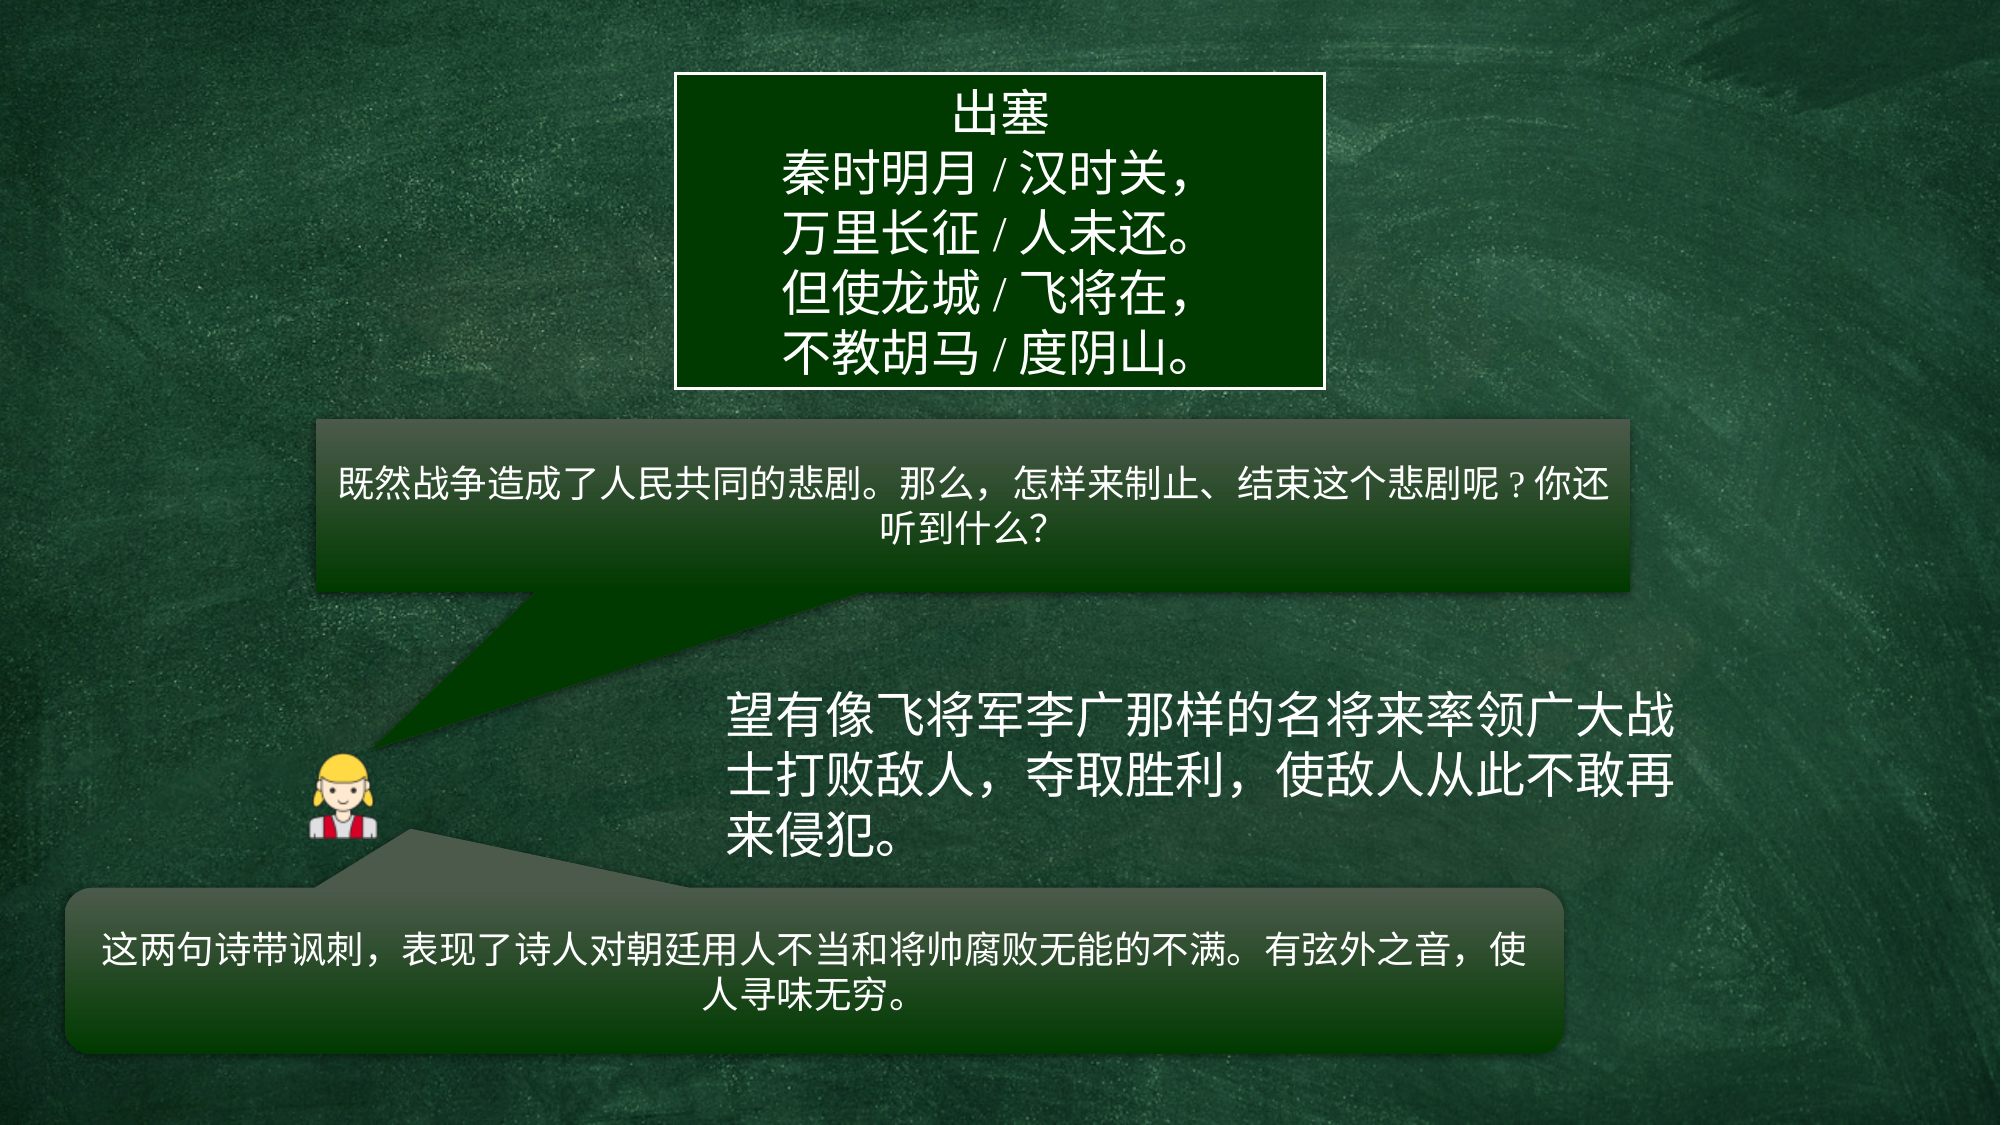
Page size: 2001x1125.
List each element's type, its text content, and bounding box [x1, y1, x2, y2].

text_box 既然战争造成了人民共同的悲剧。那么，怎样来制止、结束这个悲剧呢?你还听到什么？ [316, 418, 1631, 751]
picture [0, 0, 2000, 1125]
text_box 这两句诗带讽刺，表现了诗人对朝廷用人不当和将帅腐败无能的不满。有弦外之音，使人寻味无穷。 [64, 828, 1564, 1055]
text_box 望有像飞将军李广那样的名将来率领广大战士打败敌人，夺取胜利，使敌人从此不敢再来侵犯。 [710, 675, 1693, 871]
text_box 出塞 秦时明月/汉时关， 万里长征/人未还。 但使龙城/飞将在， 不教胡马/度阴山。 [674, 72, 1326, 390]
